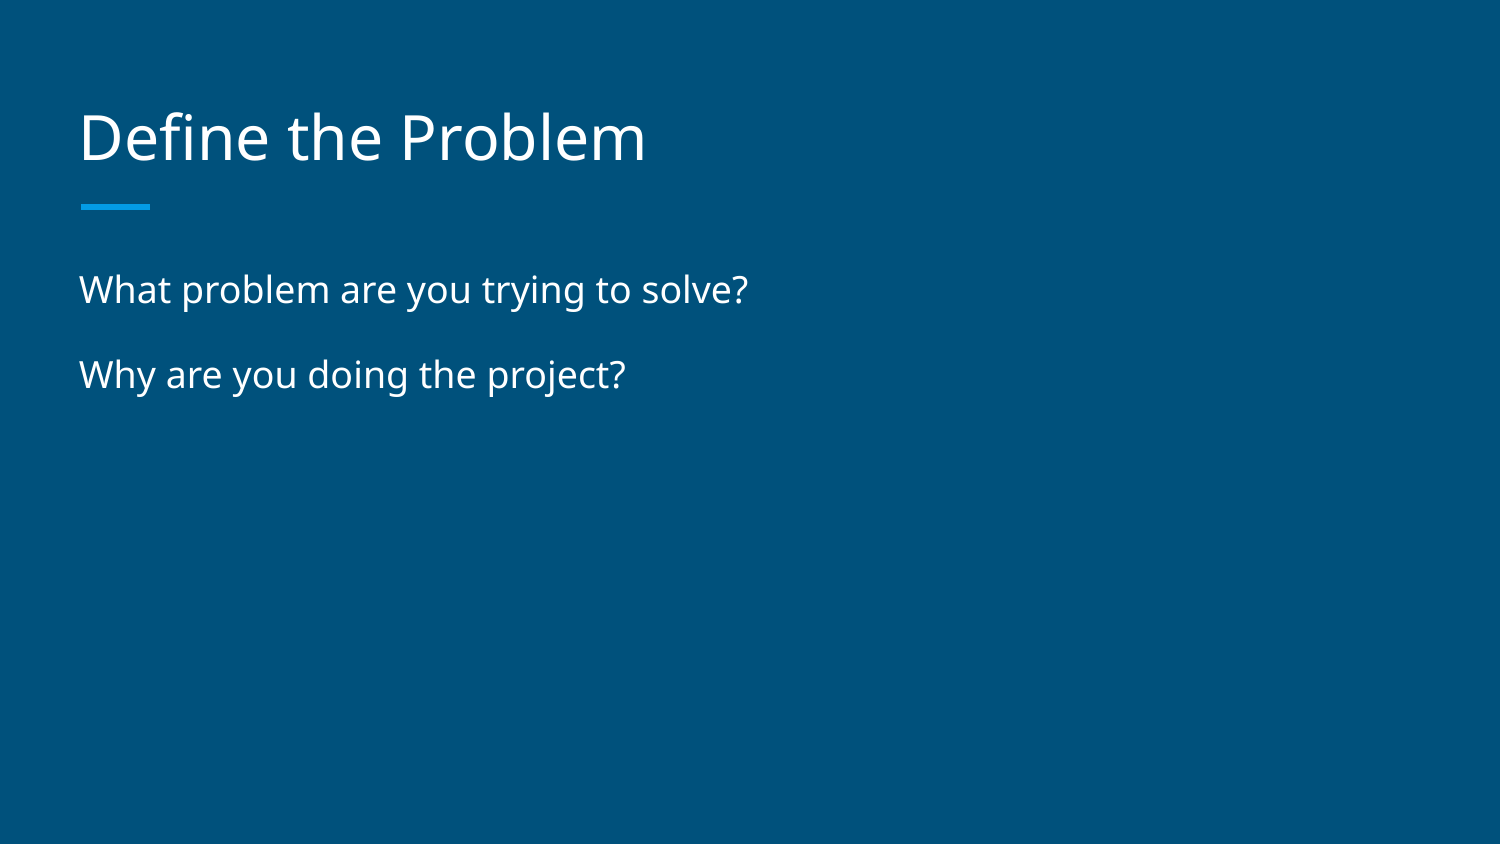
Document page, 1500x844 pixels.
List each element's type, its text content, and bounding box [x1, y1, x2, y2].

list What problem are you trying to solve? Why are you doing the project? [63, 244, 1437, 750]
title Define the Problem [63, 75, 1437, 188]
